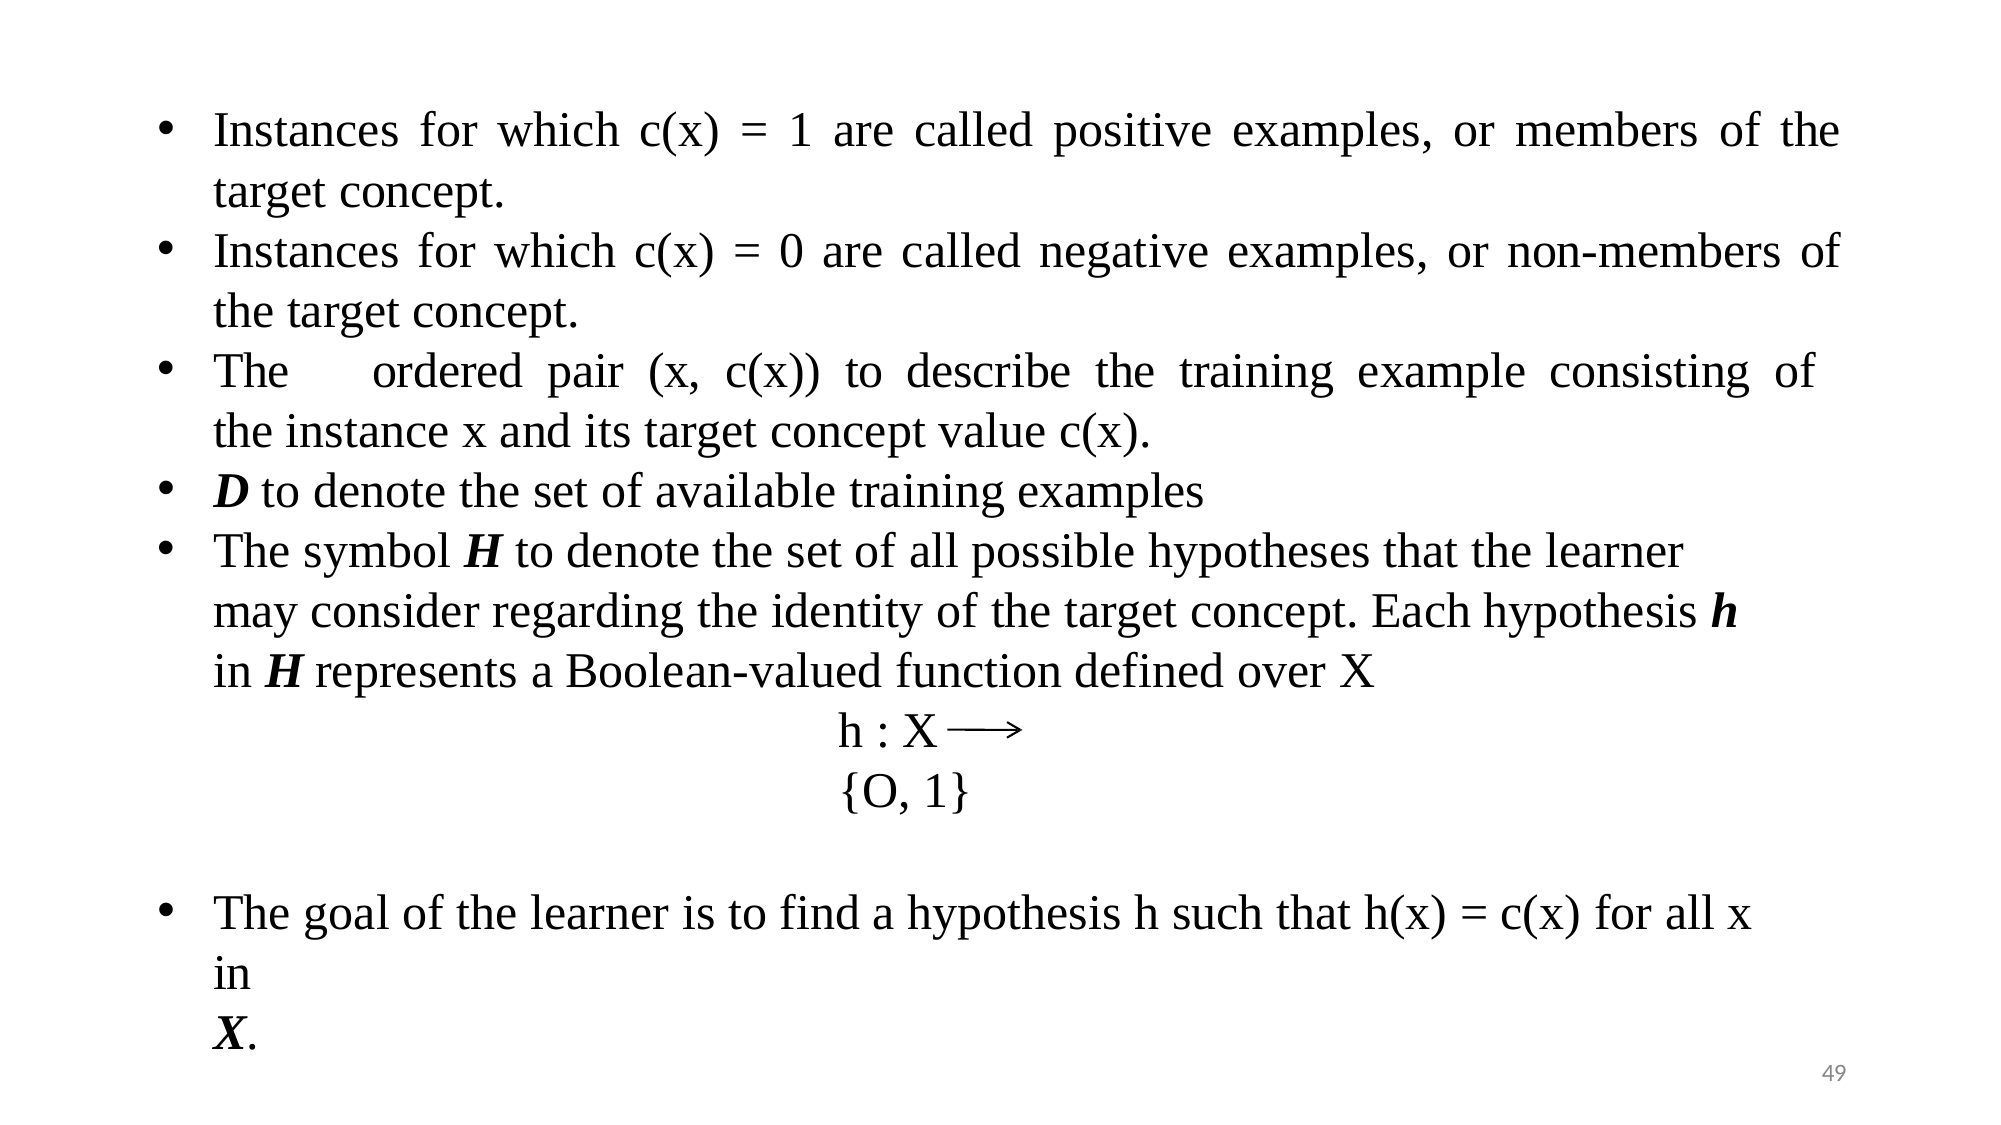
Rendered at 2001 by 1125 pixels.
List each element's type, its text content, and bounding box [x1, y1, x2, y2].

text_box Instances for which c(x) = 1 are called positive examples, or members of the target concept. Instances for which c(x) = 0 are called negative examples, or non-members of the target concept. The ordered pair (x, c(x)) to describe the training example consisting of the instance x and its target concept value c(x). D to denote the set of available training examples The symbol H to denote the set of all possible hypotheses that the learner may consider regarding the identity of the target concept. Each hypothesis h in H represents a Boolean-valued function defined over X h : X {O, 1} The goal of the learner is to find a hypothesis h such that h(x) = c(x) for all x in X. [155, 94, 1845, 1060]
slide_number 49 [1815, 1060, 1856, 1125]
text_box [947, 721, 1023, 739]
